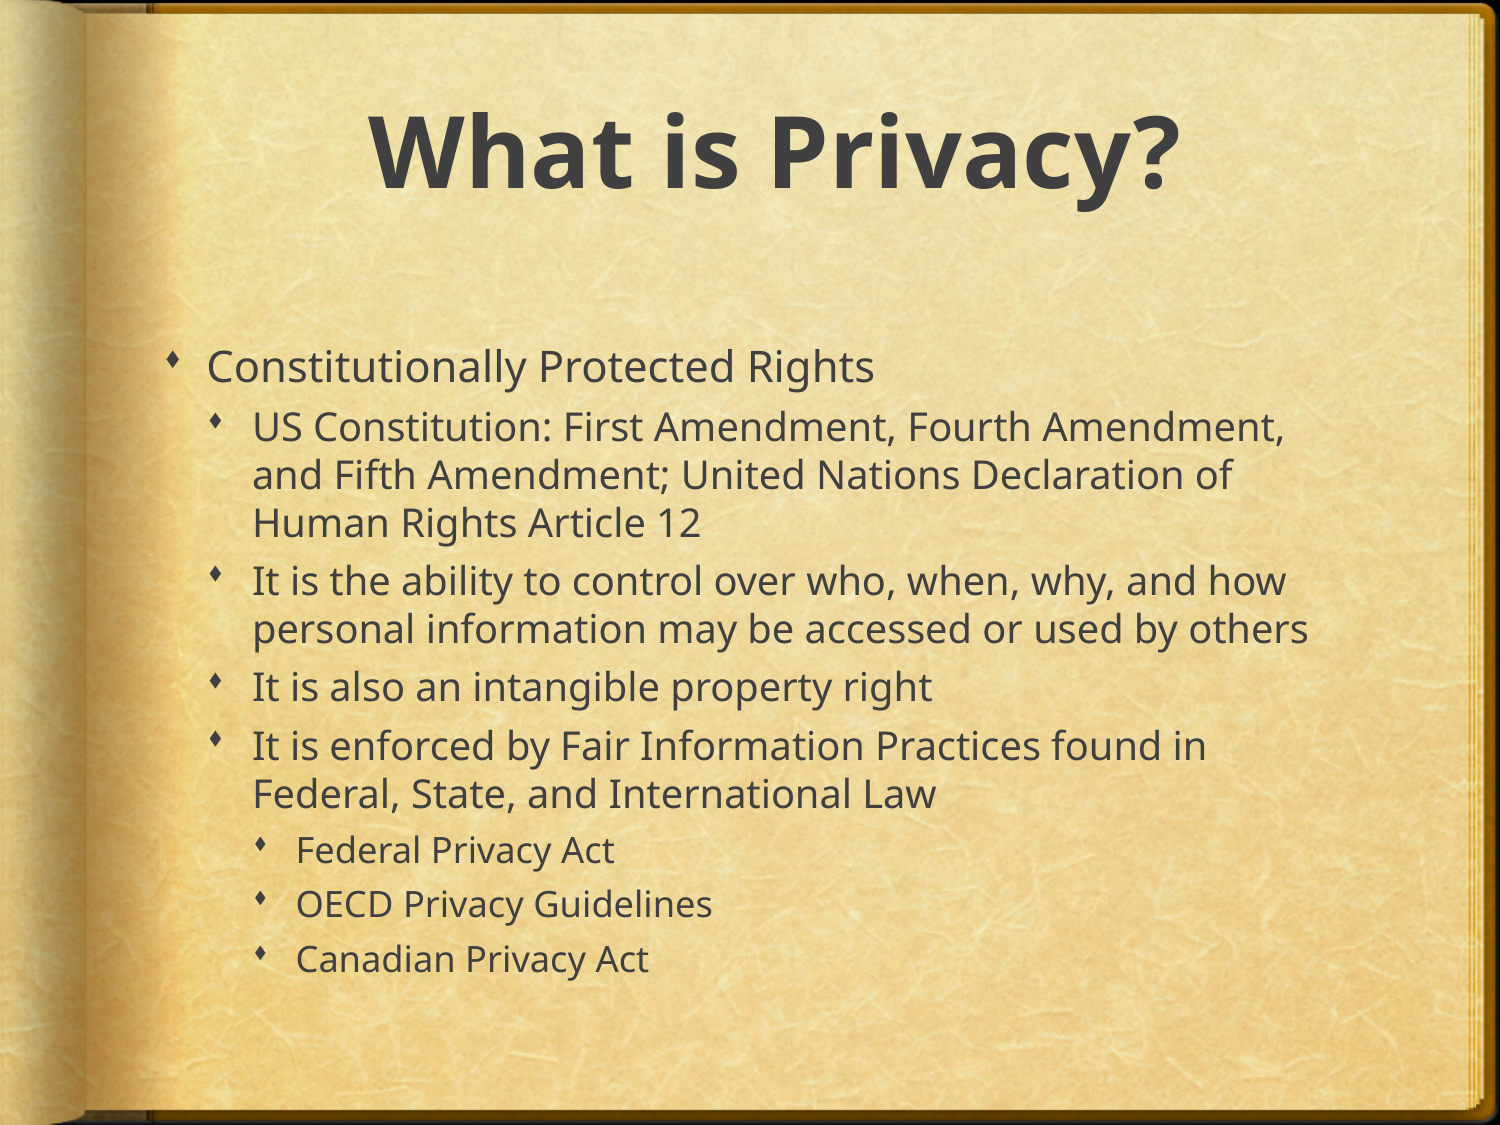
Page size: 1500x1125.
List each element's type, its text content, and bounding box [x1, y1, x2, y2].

title What is Privacy? [178, 45, 1372, 265]
picture [0, 0, 1500, 1125]
list Constitutionally Protected Rights US Constitution: First Amendment, Fourth Amendment, and Fifth Amendment; United Nations Declaration of Human Rights Article 12 It is the ability to control over who, when, why, and how personal information may be accessed or used by others It is also an intangible property right It is enforced by Fair Information Practices found in Federal, State, and International Law Federal Privacy Act OECD Privacy Guidelines Canadian Privacy Act [147, 331, 1353, 995]
